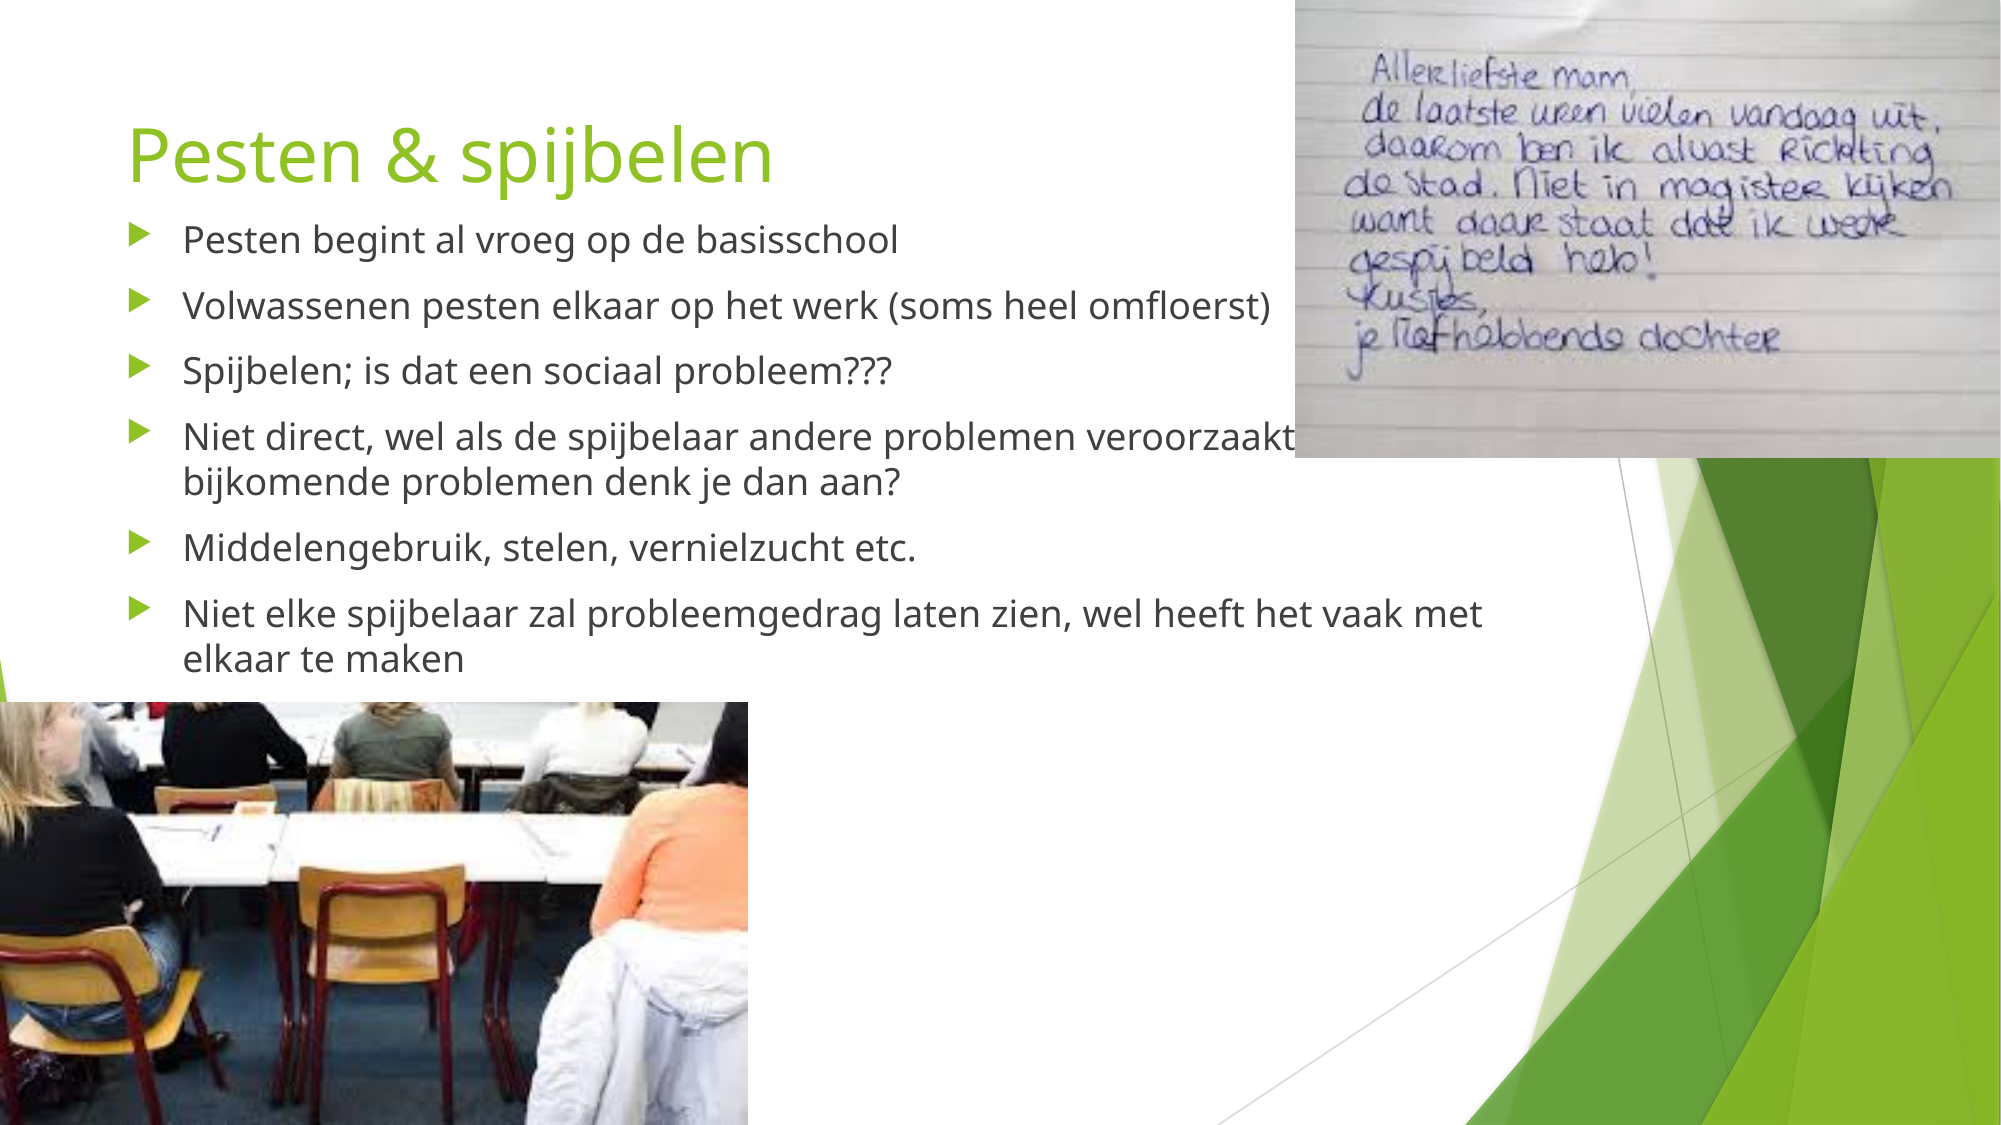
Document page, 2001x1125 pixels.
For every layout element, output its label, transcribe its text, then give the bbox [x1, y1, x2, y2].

list Pesten begint al vroeg op de basisschool Volwassenen pesten elkaar op het werk (soms heel omfloerst) Spijbelen; is dat een sociaal probleem??? Niet direct, wel als de spijbelaar andere problemen veroorzaakt, welke bijkomende problemen denk je dan aan? Middelengebruik, stelen, vernielzucht etc. Niet elke spijbelaar zal probleemgedrag laten zien, wel heeft het vaak met elkaar te maken [111, 208, 1573, 845]
picture [0, 702, 748, 1125]
picture [1294, 0, 2000, 458]
title Pesten & spijbelen [111, 99, 1289, 208]
